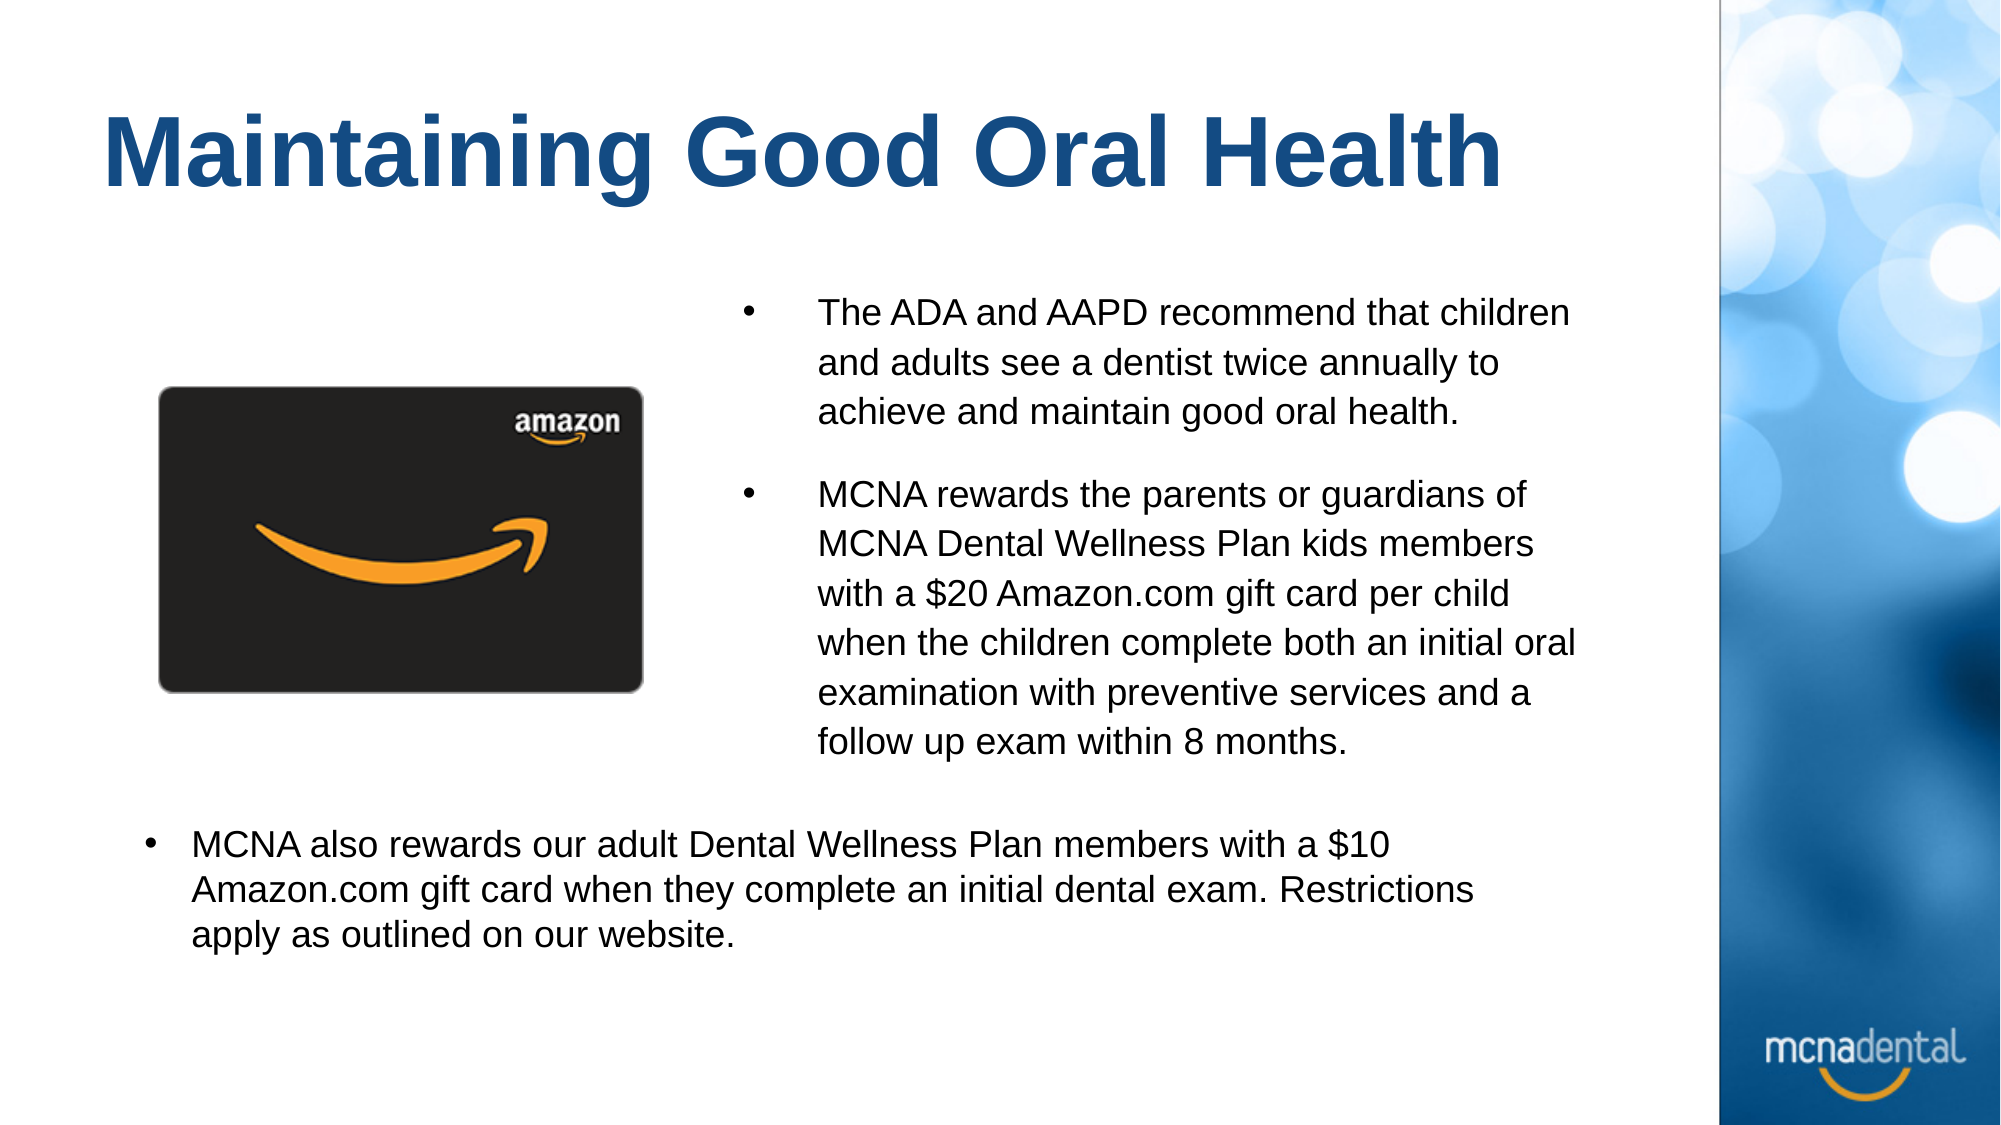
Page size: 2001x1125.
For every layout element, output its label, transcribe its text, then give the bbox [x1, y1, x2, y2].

title Maintaining Good Oral Health [87, 71, 1637, 222]
text_box MCNA also rewards our adult Dental Wellness Plan members with a $10 Amazon.com gift card when they complete an initial dental exam. Restrictions apply as outlined on our website. [129, 812, 1544, 963]
list The ADA and AAPD recommend that children and adults see a dentist twice annually to achieve and maintain good oral health. MCNA rewards the parents or guardians of MCNA Dental Wellness Plan kids members with a $20 Amazon.com gift card per child when the children complete both an initial oral examination with preventive services and a follow up exam within 8 months. [727, 276, 1600, 1074]
picture [0, 0, 2001, 1125]
